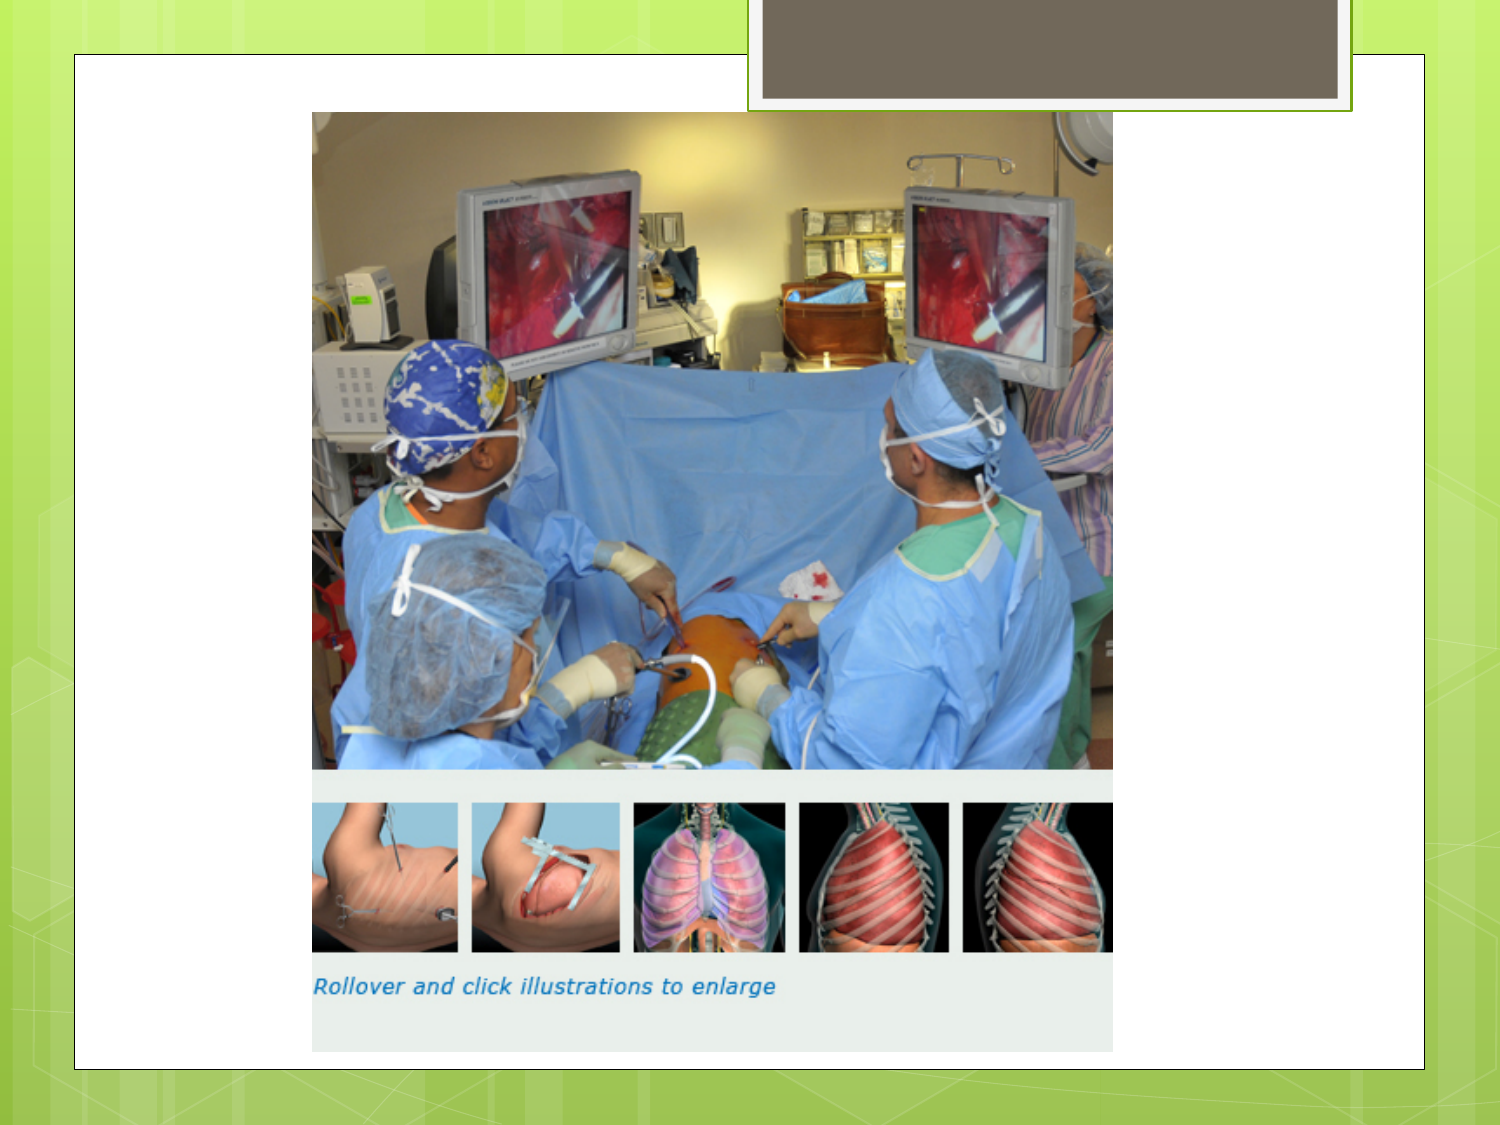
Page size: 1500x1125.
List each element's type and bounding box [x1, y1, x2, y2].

picture [312, 112, 1113, 1052]
